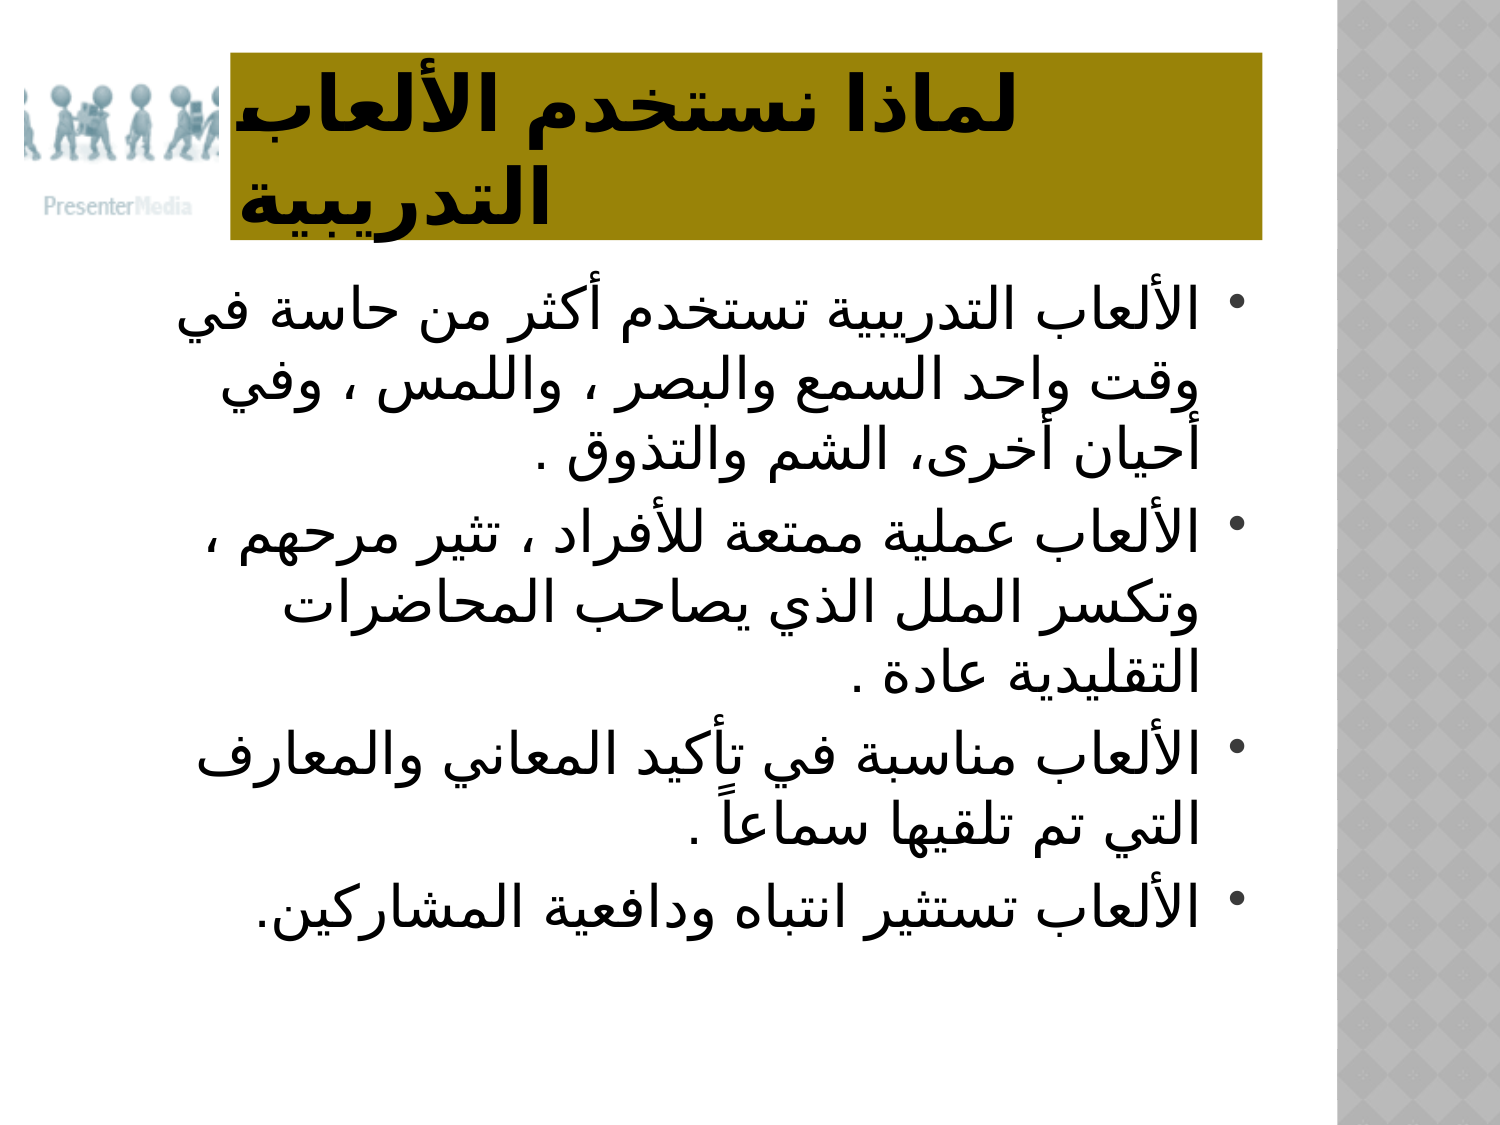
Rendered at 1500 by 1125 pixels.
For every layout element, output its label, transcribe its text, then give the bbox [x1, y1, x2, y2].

list الألعاب التدريبية تستخدم أكثر من حاسة في وقت واحد السمع والبصر ، واللمس ، وفي أحيان أخرى، الشم والتذوق . الألعاب عملية ممتعة للأفراد ، تثير مرحهم ، وتكسر الملل الذي يصاحب المحاضرات التقليدية عادة . الألعاب مناسبة في تأكيد المعاني والمعارف التي تم تلقيها سماعاً . الألعاب تستثير انتباه ودافعية المشاركين. [75, 264, 1263, 1060]
title لماذا نستخدم الألعاب التدريبية [230, 52, 1263, 241]
picture [24, 27, 219, 232]
